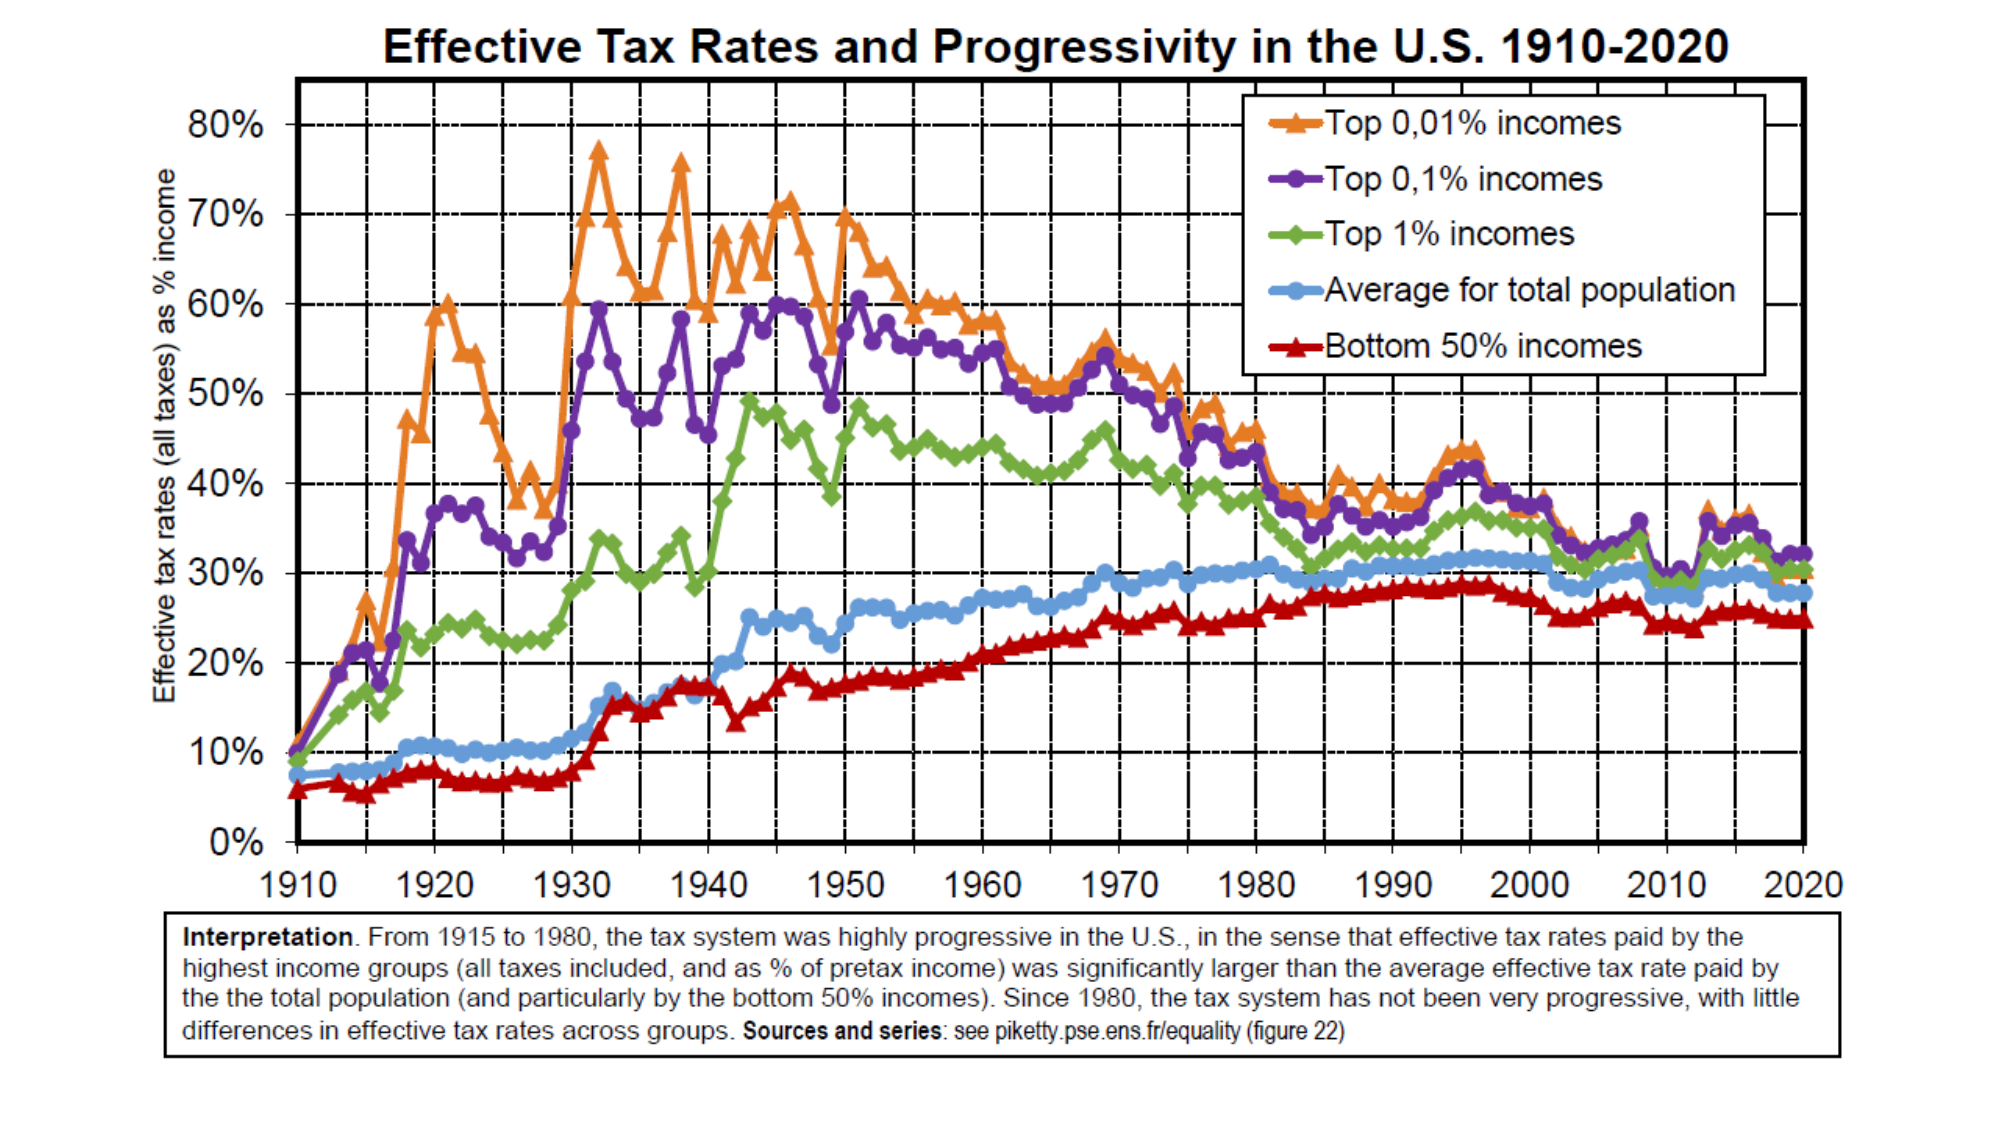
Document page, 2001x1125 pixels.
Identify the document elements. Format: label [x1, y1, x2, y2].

picture [114, 0, 1886, 1125]
